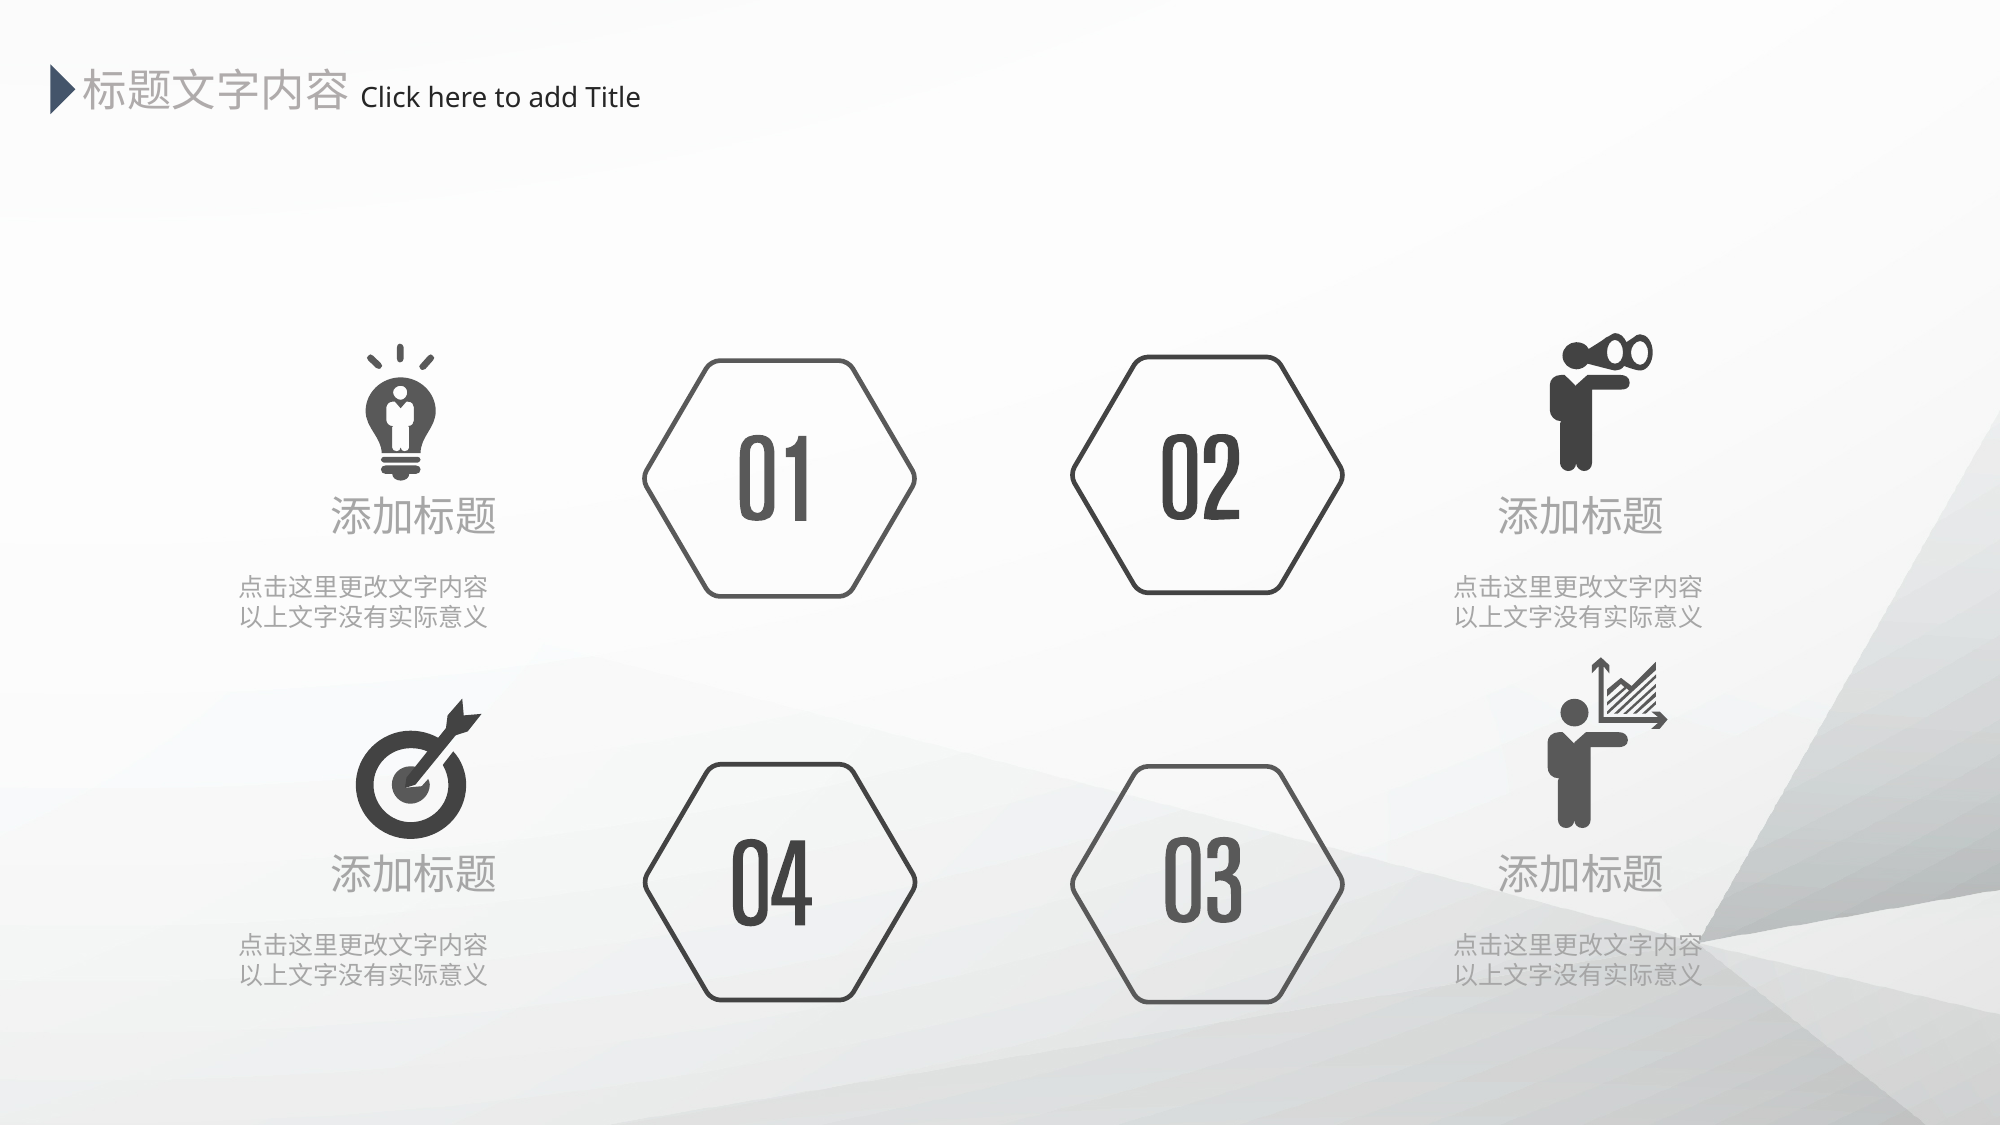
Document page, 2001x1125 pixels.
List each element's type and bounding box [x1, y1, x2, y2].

text_box [50, 54, 652, 124]
picture [0, 0, 2000, 1125]
text_box [158, 333, 1851, 1003]
